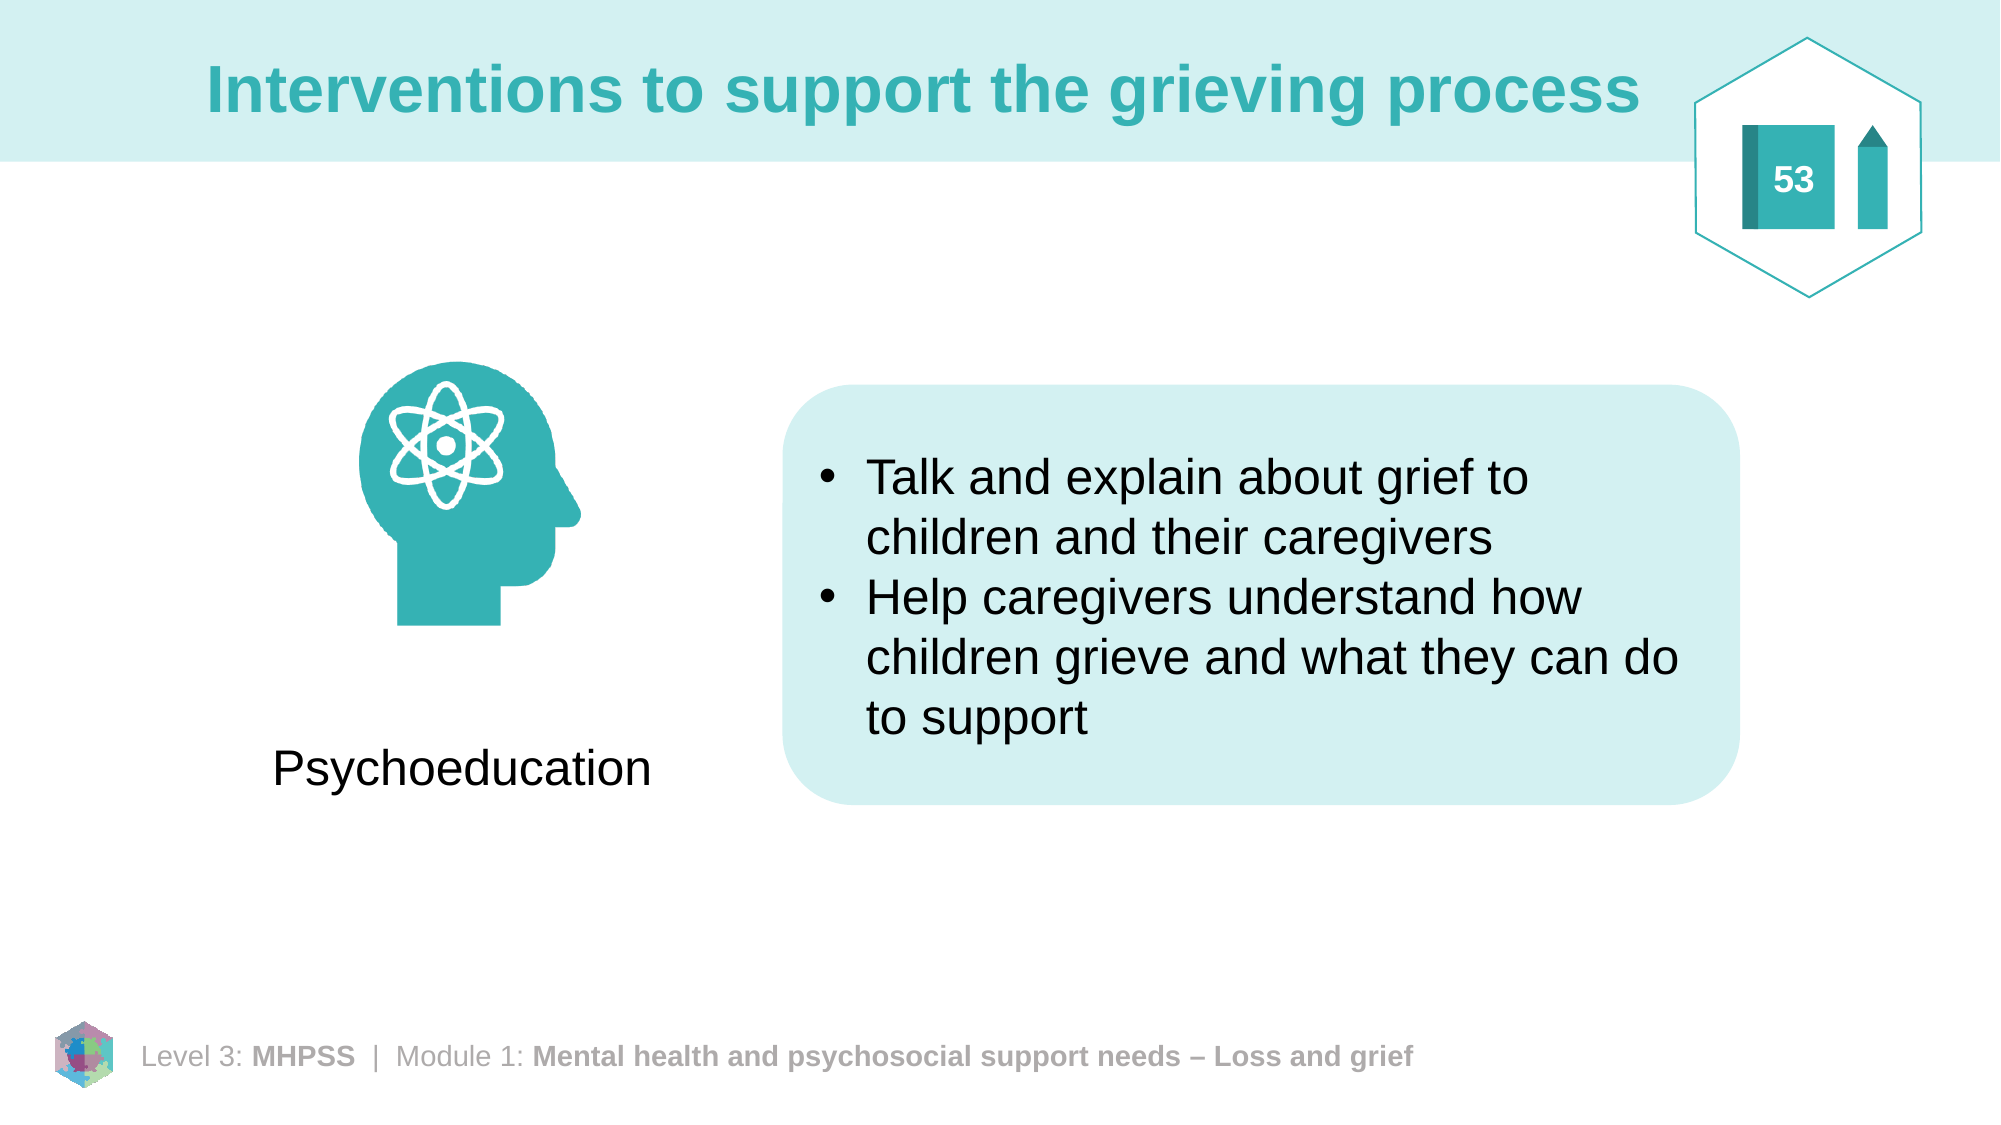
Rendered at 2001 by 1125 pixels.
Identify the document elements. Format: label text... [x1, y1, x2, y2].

text_box Psychoeducation [253, 728, 686, 804]
picture [312, 343, 626, 657]
picture [55, 1021, 113, 1088]
text_box Talk and explain about grief to children and their caregivers Help caregivers understand how children grieve and what they can do to support [783, 385, 1739, 805]
title Interventions to support the grieving process [137, 19, 1634, 163]
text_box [1639, 5, 1978, 330]
